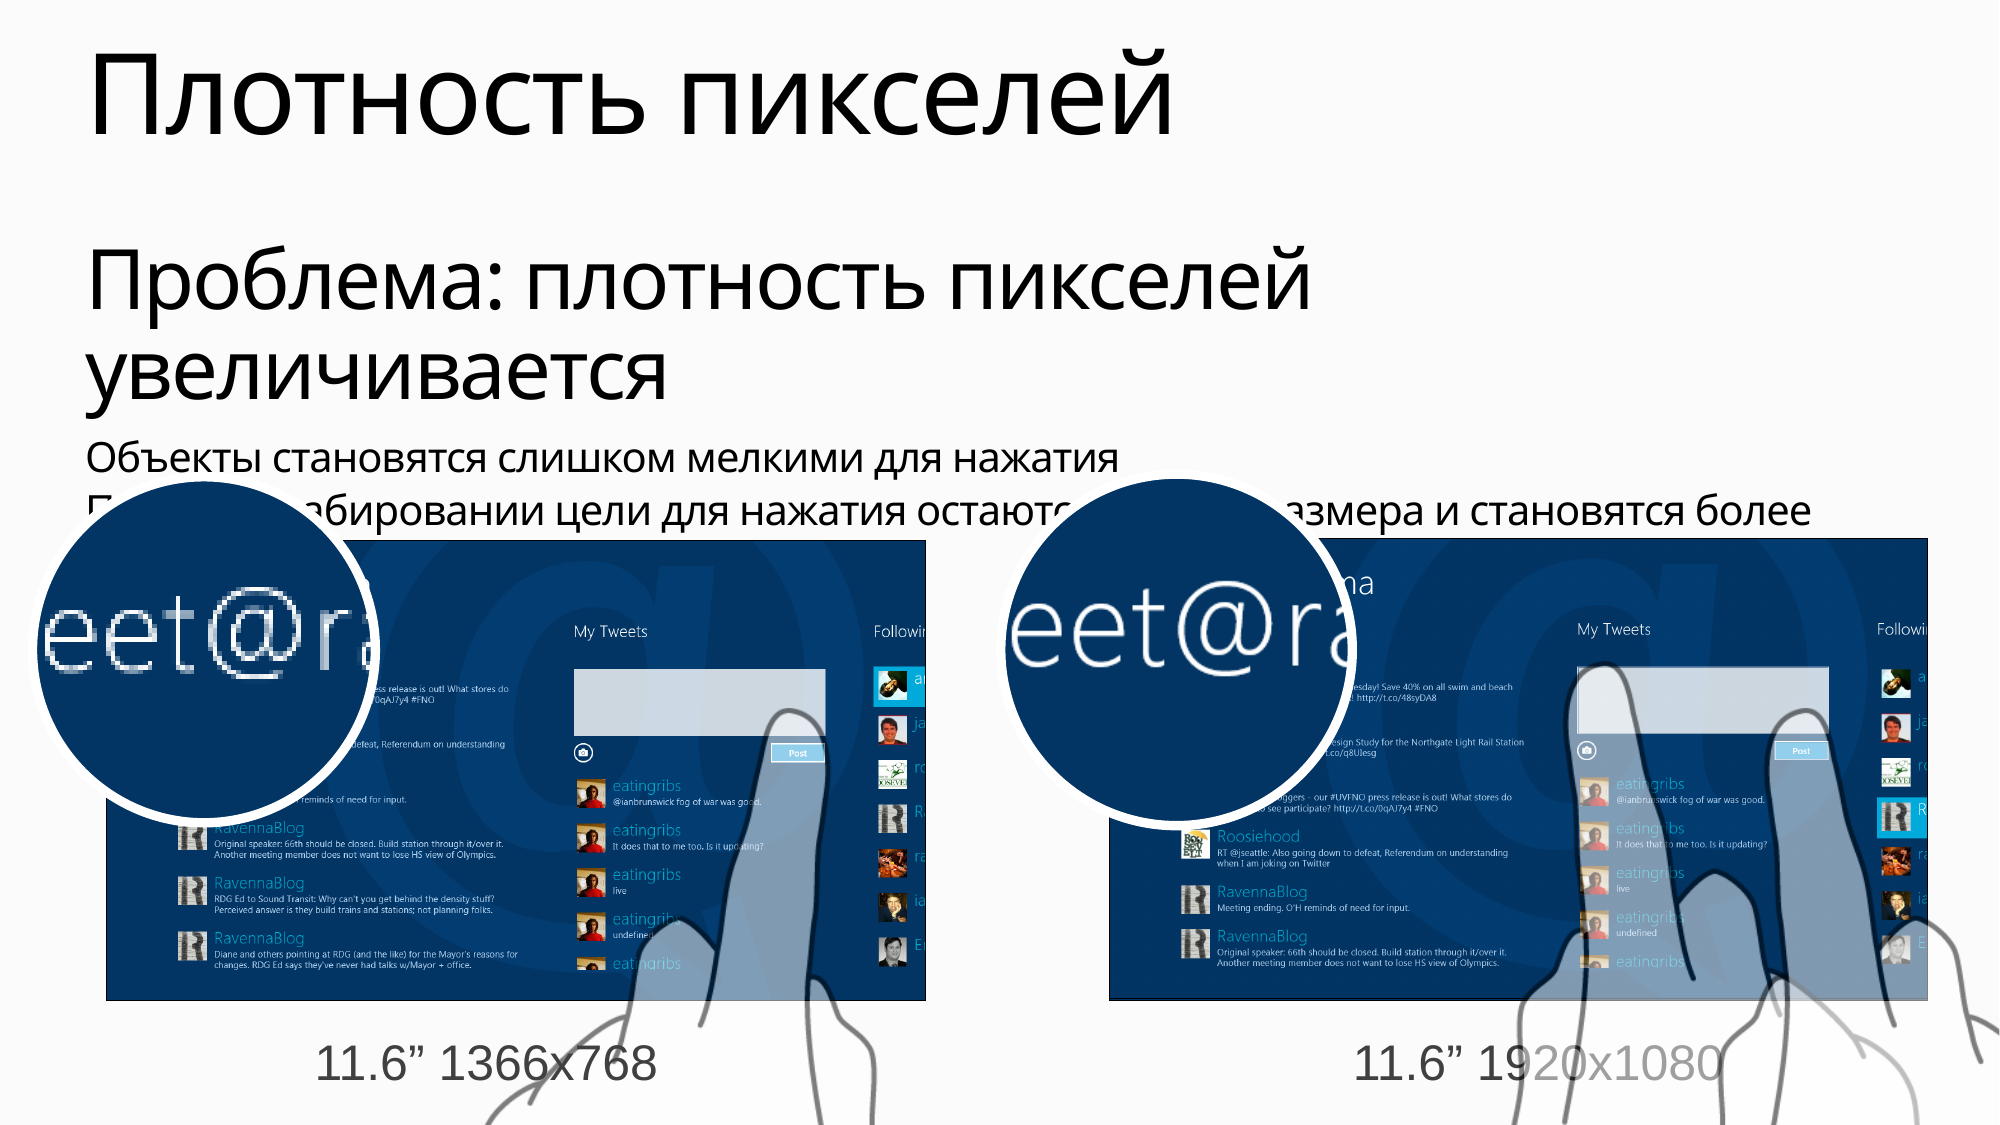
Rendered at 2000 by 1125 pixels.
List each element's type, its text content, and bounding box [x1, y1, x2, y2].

picture [879, 672, 906, 699]
picture [1000, 473, 2000, 1125]
text_box 11.6” 1366x768 [299, 1023, 370, 1098]
text_box [85, 348, 2000, 425]
list Проблема: плотность пикселей увеличивается Объекты становятся слишком мелкими для нажатия При масштабировании цели для нажатия остаются того же размера и становятся более четкими [85, 425, 1914, 766]
list Проблема: плотность пикселей увеличивается Объекты становятся слишком мелкими для нажатия При масштабировании цели для нажатия остаются того же размера и становятся более четкими [85, 237, 1914, 348]
picture [32, 476, 926, 1125]
title Плотность пикселей [85, 37, 1914, 161]
text_box 11.6” 1920x1080 [1338, 1023, 1504, 1098]
